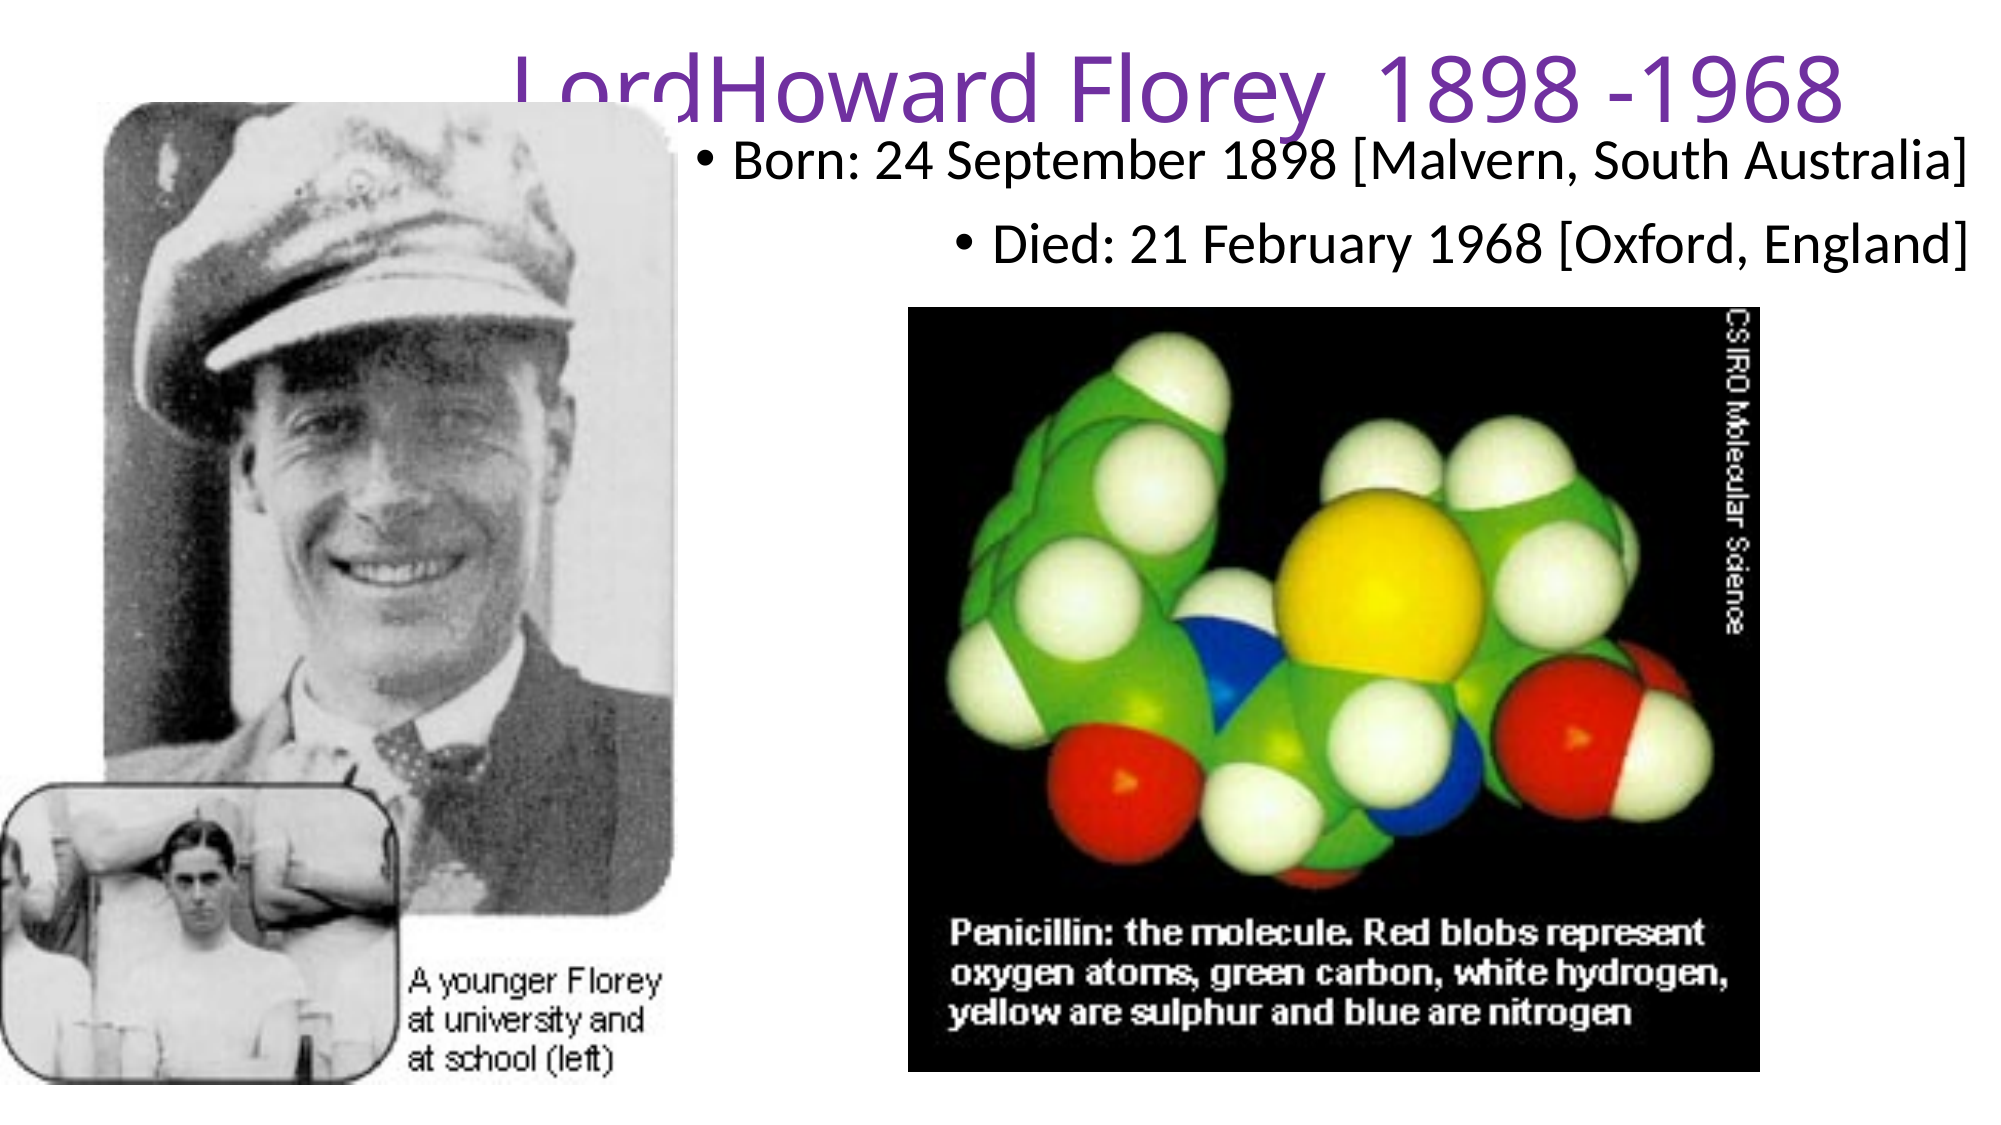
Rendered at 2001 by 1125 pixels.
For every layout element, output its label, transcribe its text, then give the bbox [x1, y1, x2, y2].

picture [0, 102, 678, 1085]
title LordHoward Florey 1898 -1968 [137, 0, 1863, 121]
list Born: 24 September 1898 [Malvern, South Australia] Died: 21 February 1968 [Oxford, England] [678, 121, 1986, 1014]
picture [908, 307, 1760, 1072]
